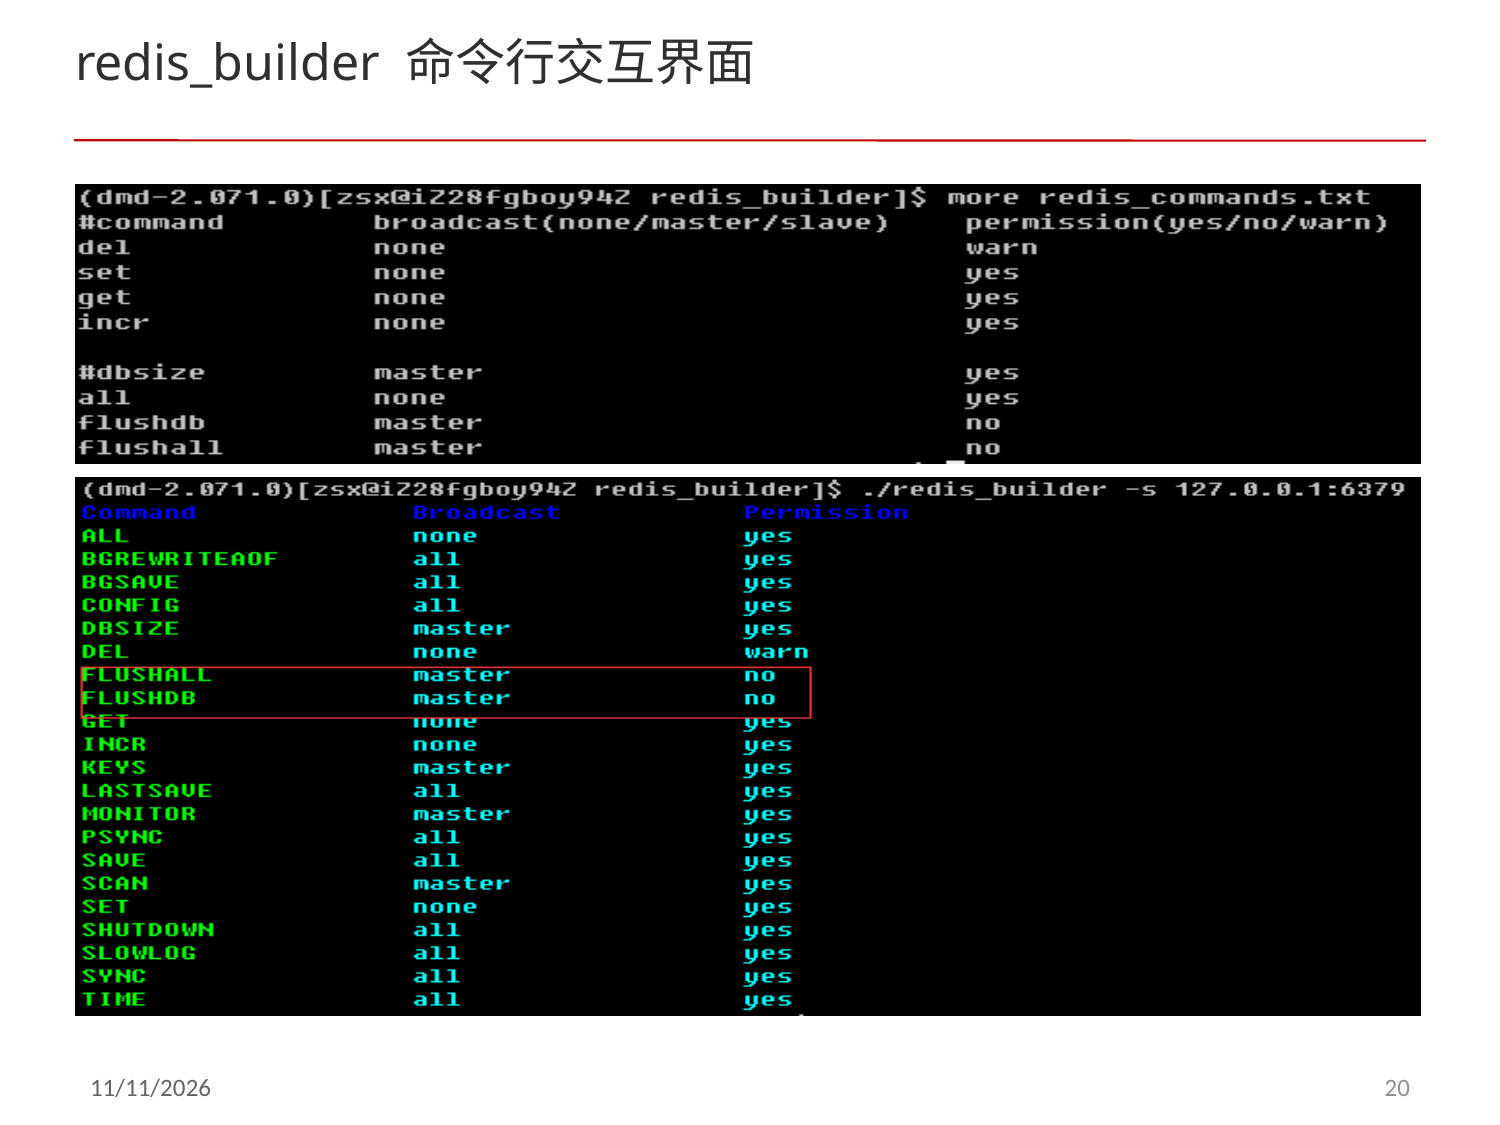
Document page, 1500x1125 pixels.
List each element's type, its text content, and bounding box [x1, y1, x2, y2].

picture [74, 184, 1421, 465]
title redis_builder 命令行交互界面 [75, 30, 1235, 136]
picture [74, 477, 1421, 1016]
